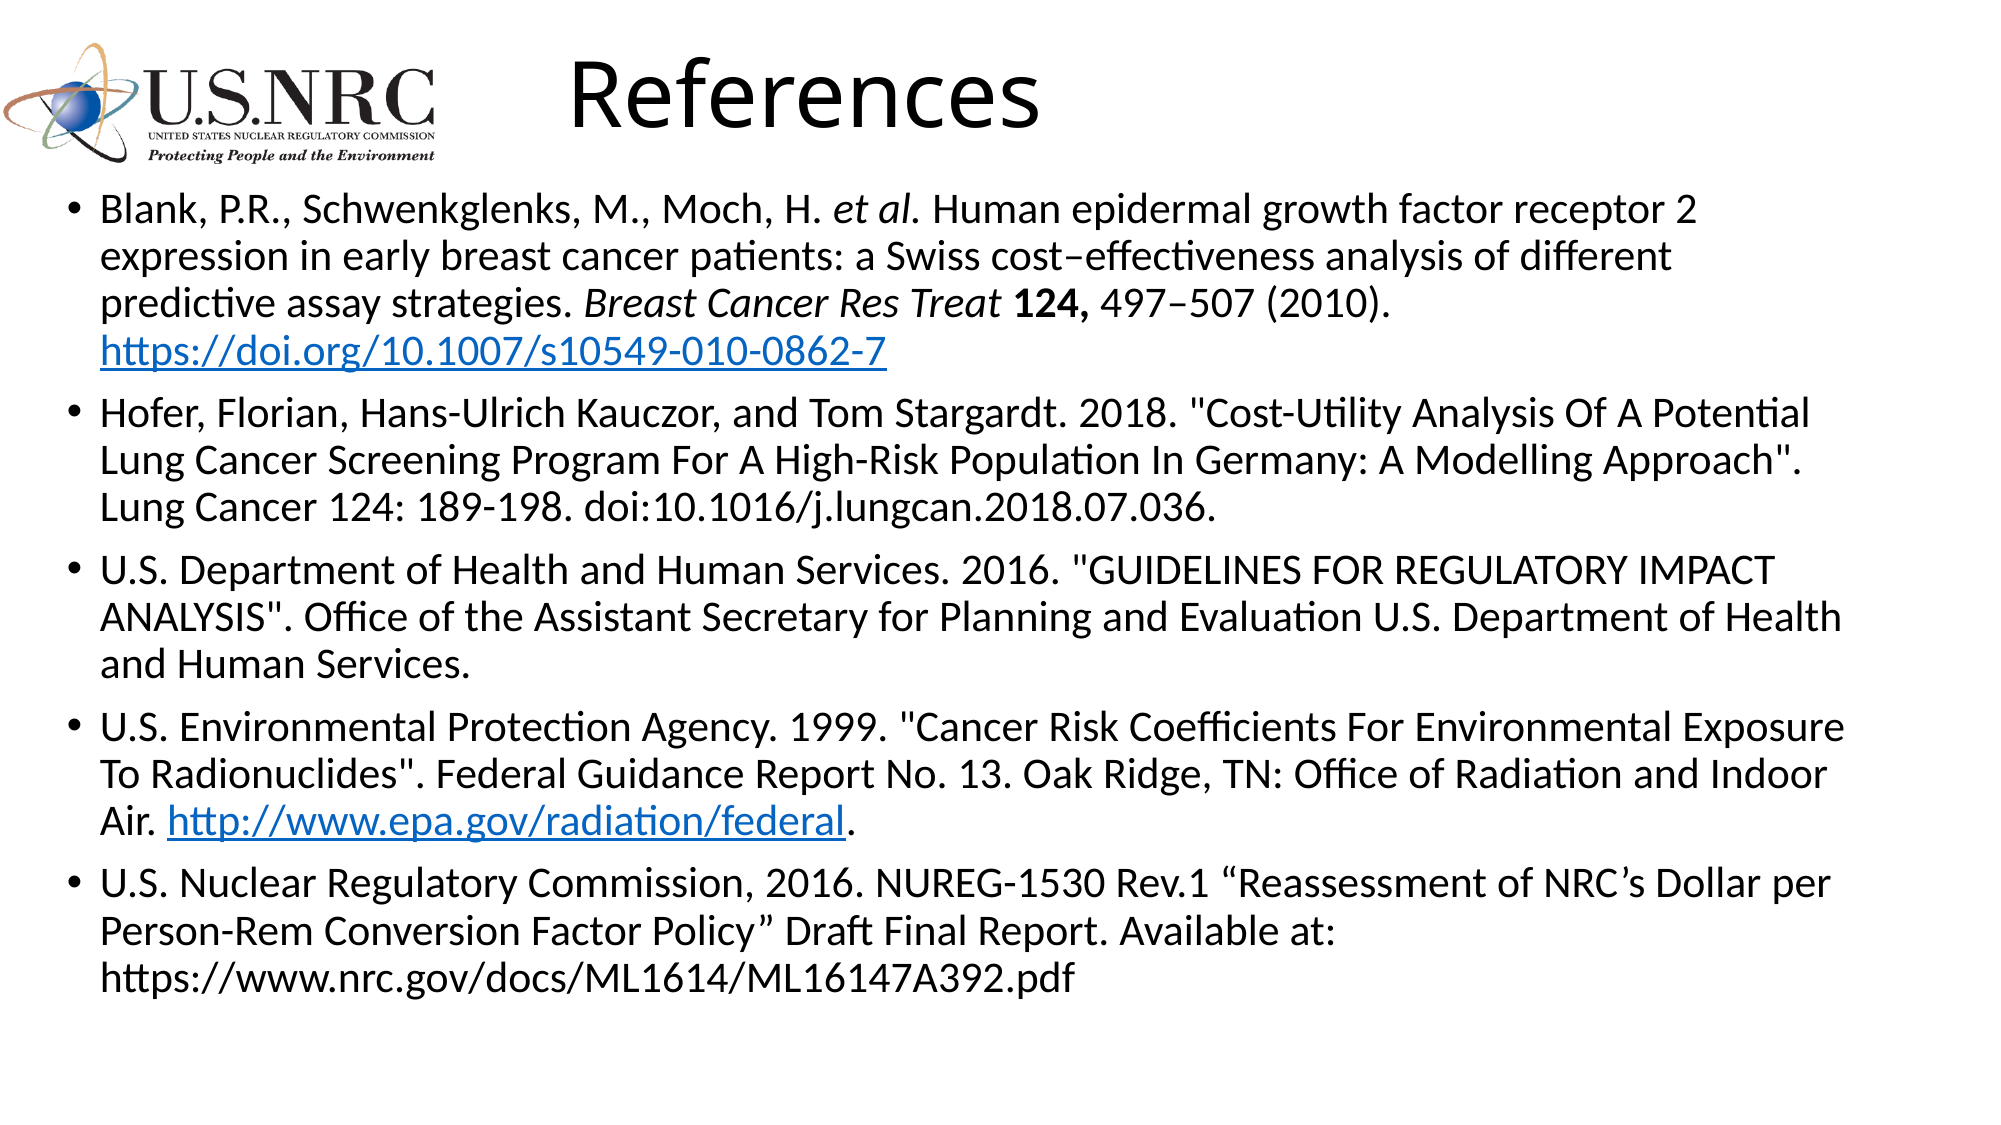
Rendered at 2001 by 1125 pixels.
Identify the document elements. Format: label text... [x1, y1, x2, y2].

list Blank, P.R., Schwenkglenks, M., Moch, H. et al. Human epidermal growth factor receptor 2 expression in early breast cancer patients: a Swiss cost–effectiveness analysis of different predictive assay strategies. Breast Cancer Res Treat 124, 497–507 (2010). https://doi.org/10.1007/s10549-010-0862-7 Hofer, Florian, Hans-Ulrich Kauczor, and Tom Stargardt. 2018. "Cost-Utility Analysis Of A Potential Lung Cancer Screening Program For A High-Risk Population In Germany: A Modelling Approach". Lung Cancer 124: 189-198. doi:10.1016/j.lungcan.2018.07.036. U.S. Department of Health and Human Services. 2016. "GUIDELINES FOR REGULATORY IMPACT ANALYSIS". Office of the Assistant Secretary for Planning and Evaluation U.S. Department of Health and Human Services. U.S. Environmental Protection Agency. 1999. "Cancer Risk Coefficients For Environmental Exposure To Radionuclides". Federal Guidance Report No. 13. Oak Ridge, TN: Office of Radiation and Indoor Air. http://www.epa.gov/radiation/federal. U.S. Nuclear Regulatory Commission, 2016. NUREG-1530 Rev.1 “Reassessment of NRC’s Dollar per Person-Rem Conversion Factor Policy” Draft Final Report. Available at: https://www.nrc.gov/docs/ML1614/ML16147A392.pdf [51, 178, 1863, 1014]
title References [551, 17, 1852, 178]
picture [0, 38, 438, 168]
